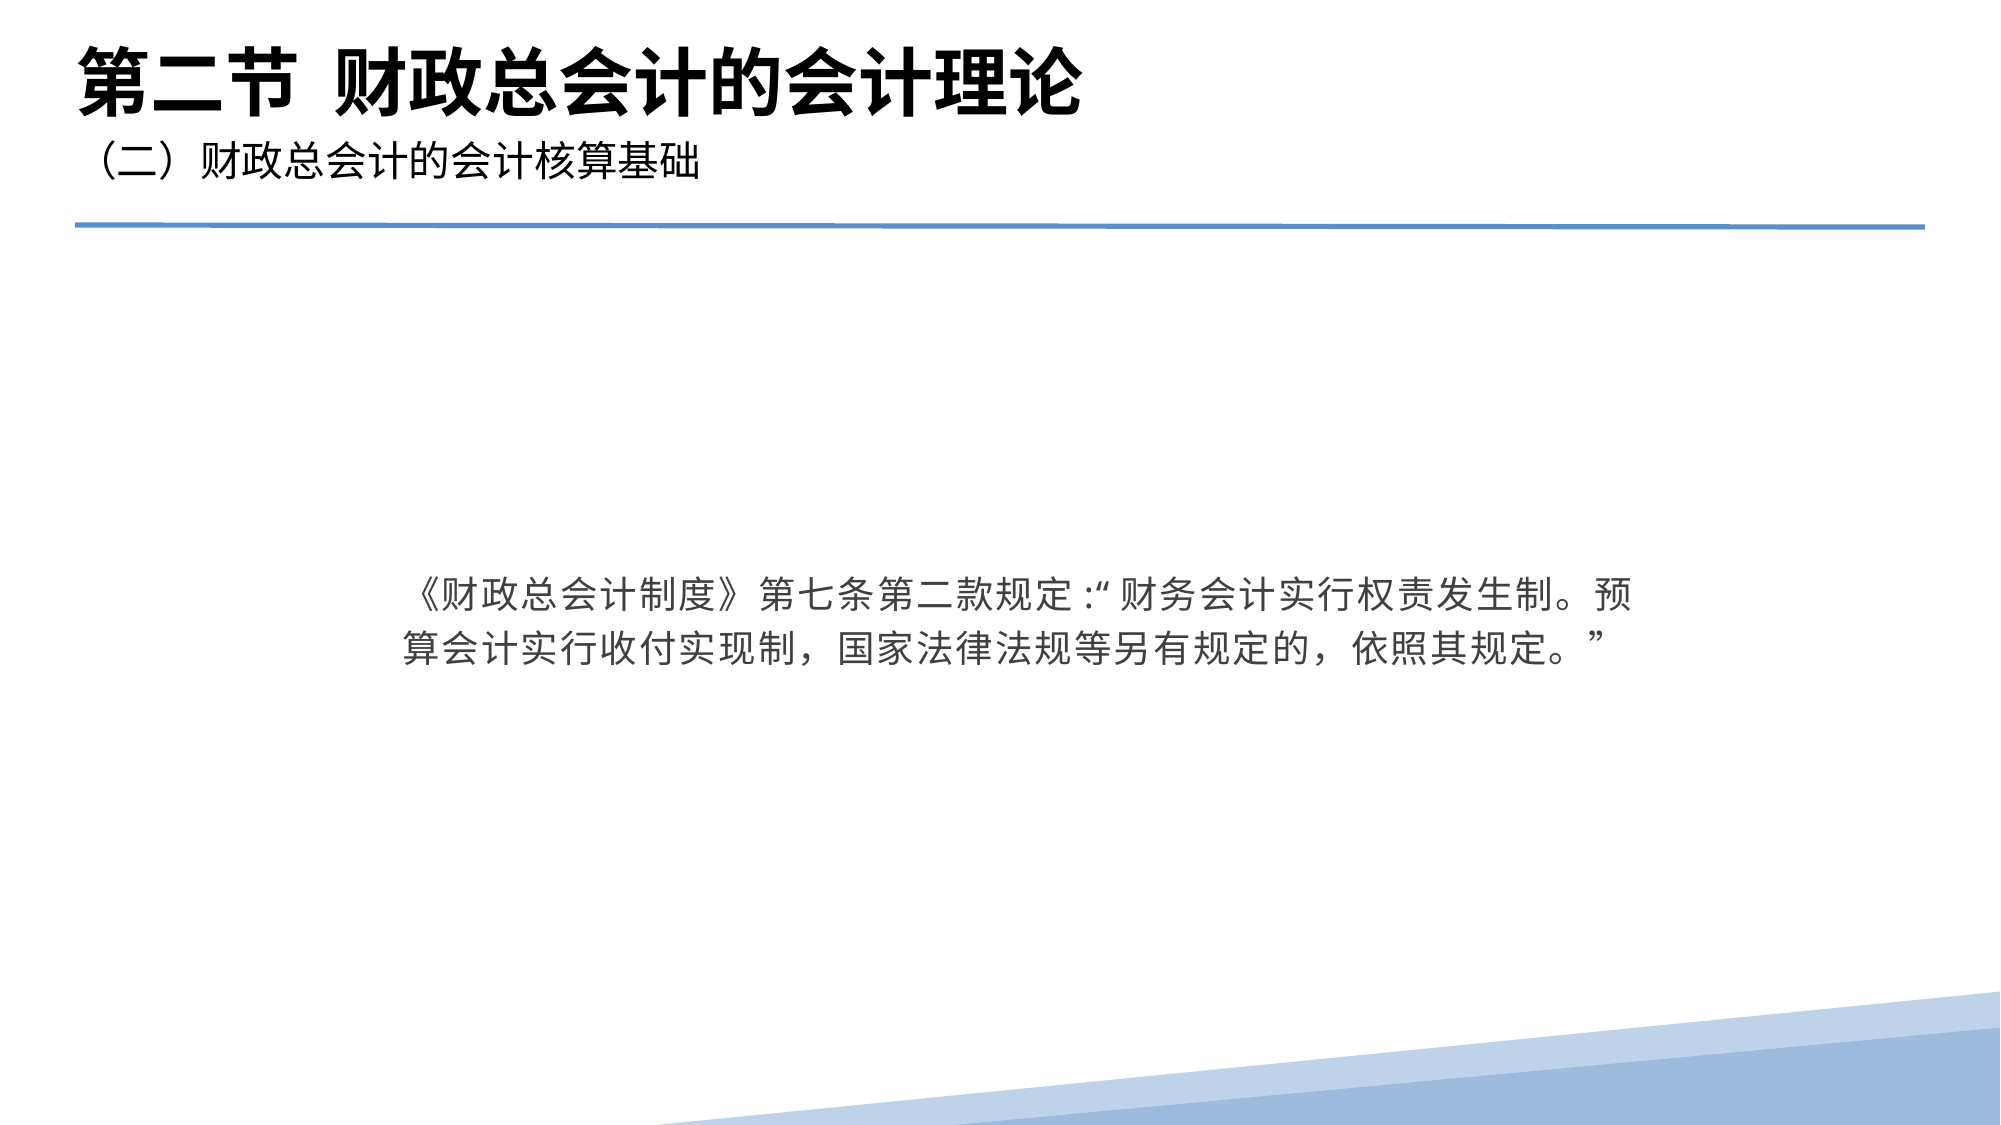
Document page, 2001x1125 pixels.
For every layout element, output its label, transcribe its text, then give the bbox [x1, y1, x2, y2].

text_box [656, 991, 2000, 1125]
text_box （二）财政总会计的会计核算基础 [75, 124, 1925, 200]
text_box 《财政总会计制度》第七条第二款规定:“财务会计实行权责发生制。预算会计实行收付实现制，国家法律法规等另有规定的，依照其规定。” [391, 273, 1652, 959]
text_box 第二节 财政总会计的会计理论 [75, 24, 1925, 124]
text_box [74, 224, 1925, 228]
